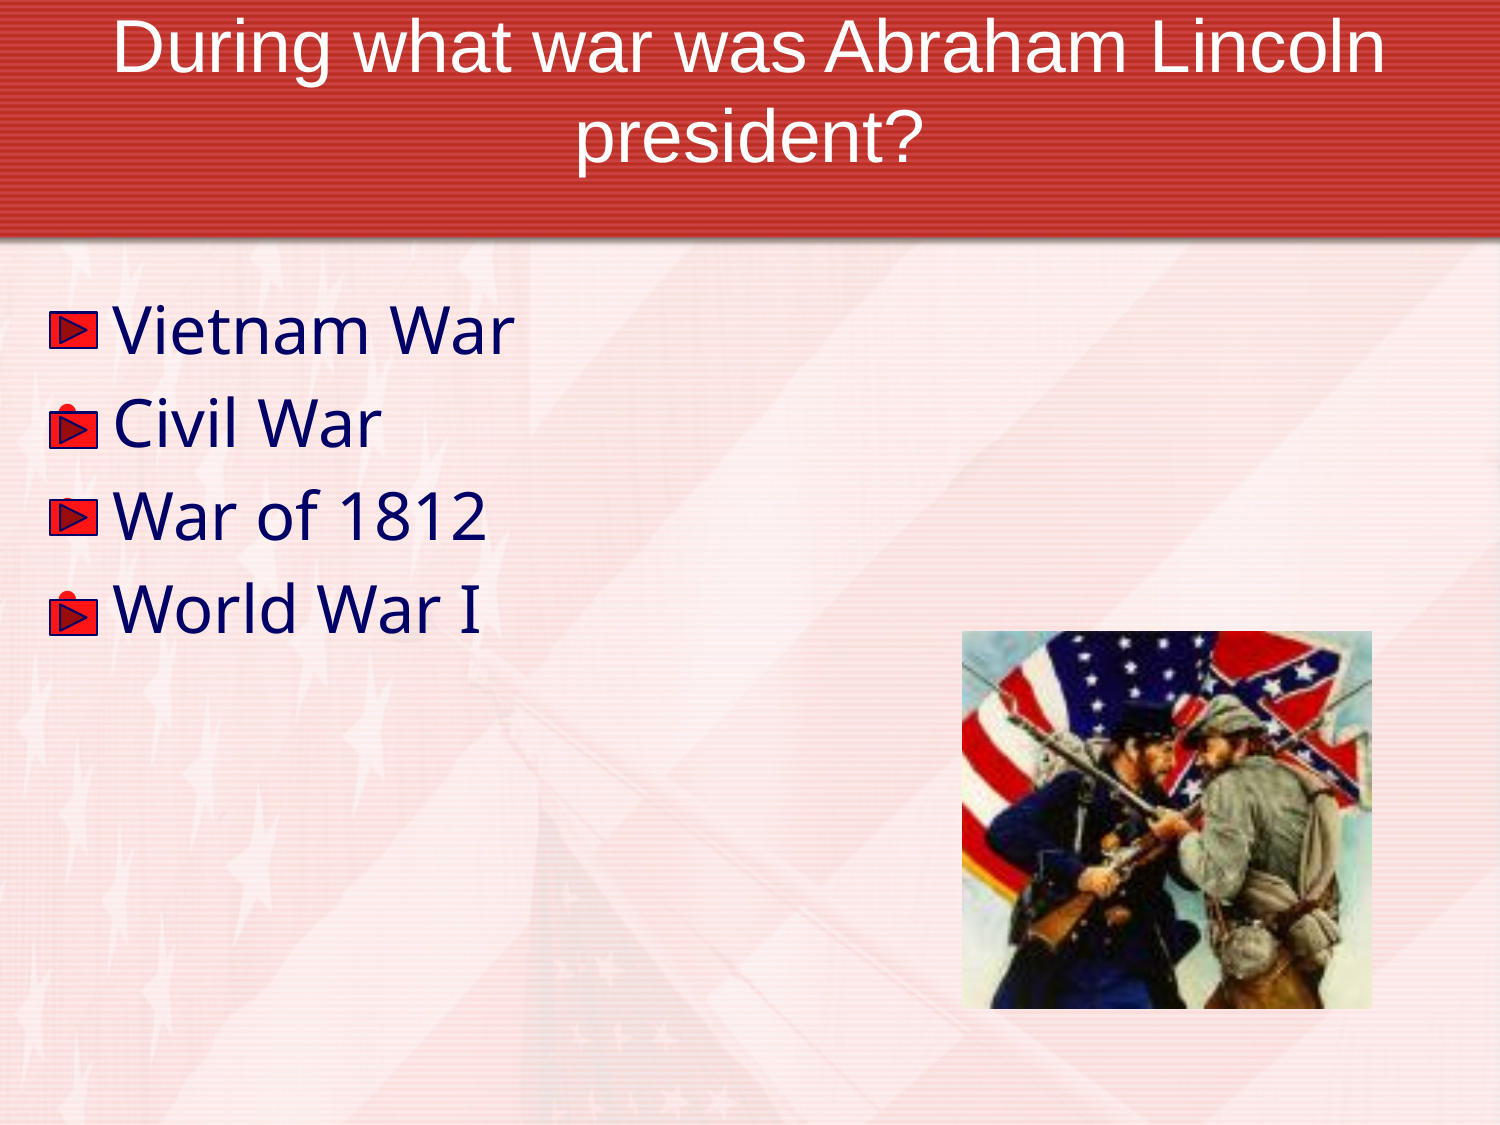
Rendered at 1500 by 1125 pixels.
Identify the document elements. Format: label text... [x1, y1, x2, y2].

text_box [49, 312, 97, 348]
list Vietnam War Civil War War of 1812 World War I [40, 279, 1460, 1095]
picture [0, 0, 1500, 1125]
text_box [49, 600, 97, 636]
title During what war was Abraham Lincoln president? [40, 42, 1460, 186]
text_box [49, 412, 97, 448]
text_box [49, 500, 97, 536]
